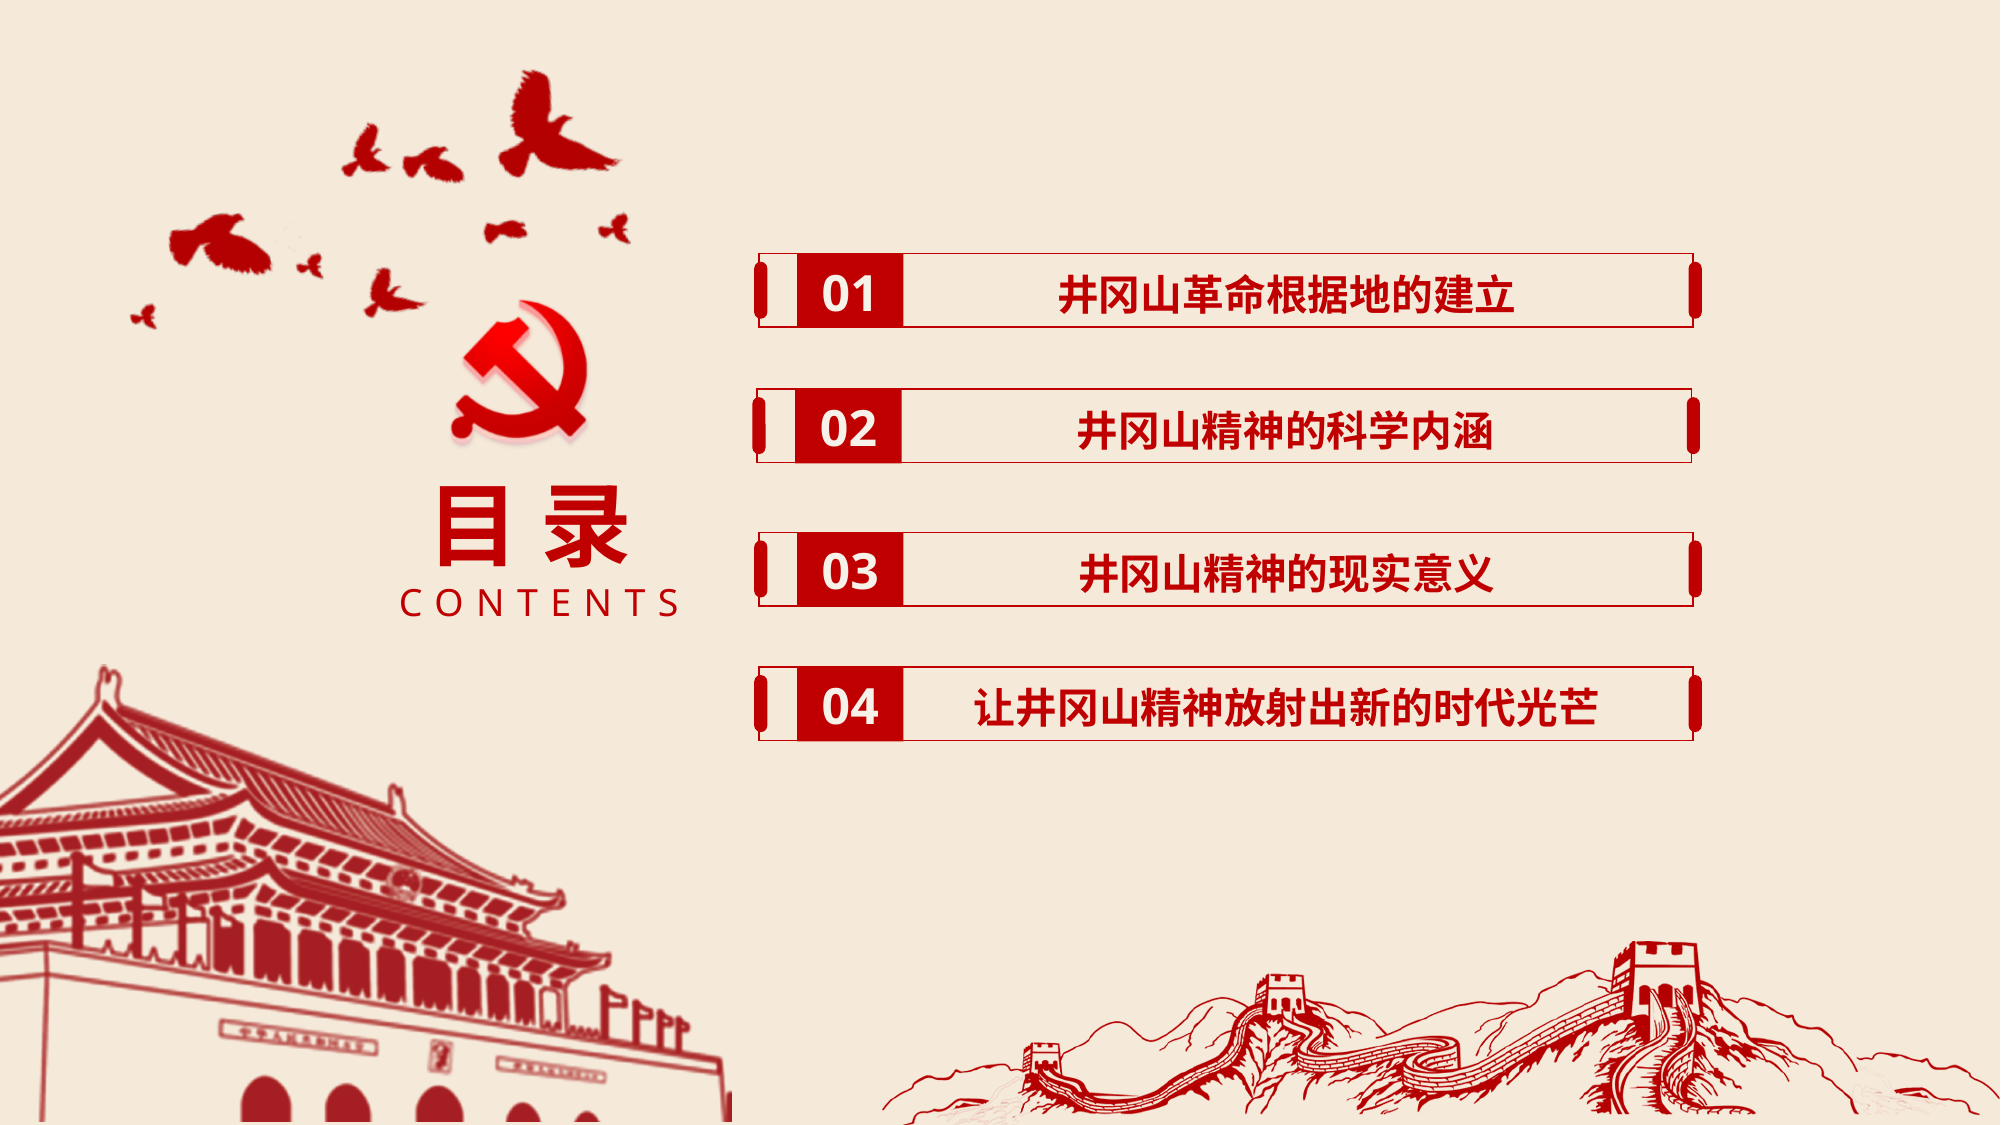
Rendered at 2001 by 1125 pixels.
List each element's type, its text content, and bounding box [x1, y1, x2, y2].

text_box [754, 666, 1702, 742]
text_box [752, 389, 1700, 464]
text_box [754, 532, 1702, 607]
picture [882, 941, 2000, 1125]
text_box CONTENTS [274, 571, 804, 632]
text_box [754, 253, 1702, 328]
picture [98, 54, 644, 457]
text_box 目 录 [328, 460, 732, 571]
picture [0, 664, 732, 1122]
